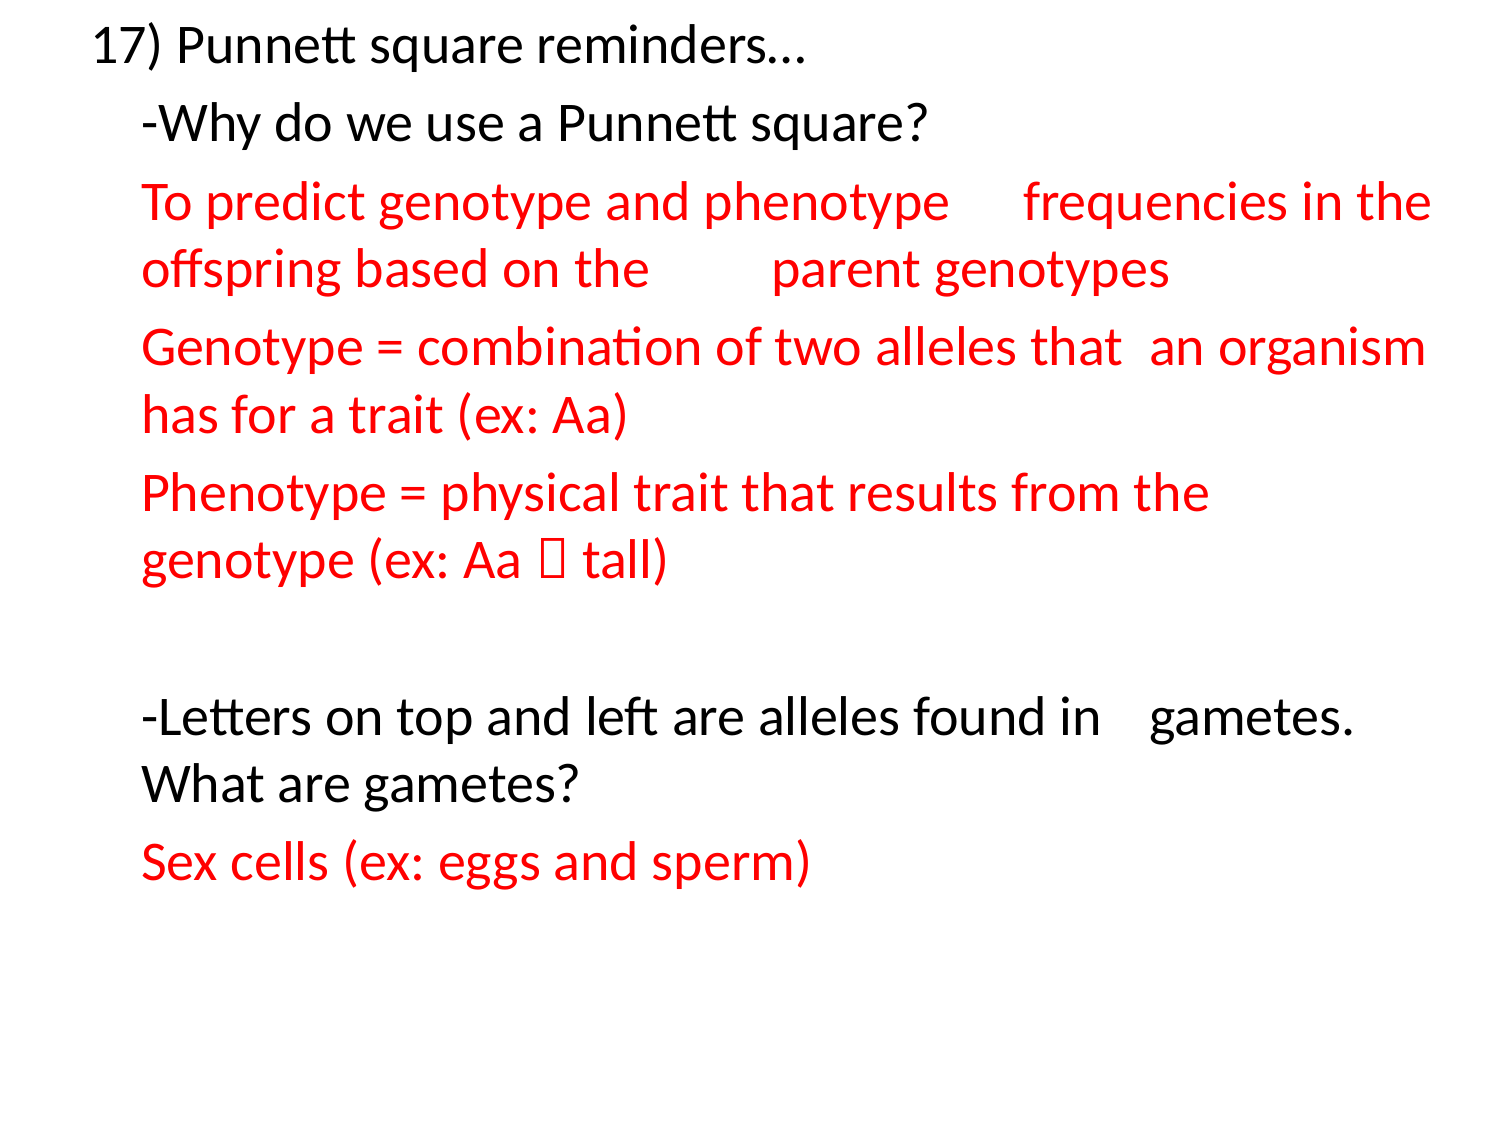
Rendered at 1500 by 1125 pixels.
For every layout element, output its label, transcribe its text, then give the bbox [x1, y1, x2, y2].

list 17) Punnett square reminders… -Why do we use a Punnett square? To predict genotype and phenotype frequencies in the offspring based on the parent genotypes Genotype = combination of two alleles that an organism has for a trait (ex: Aa) Phenotype = physical trait that results from the genotype (ex: Aa  tall) -Letters on top and left are alleles found in gametes. What are gametes? Sex cells (ex: eggs and sperm) [75, 0, 1463, 900]
